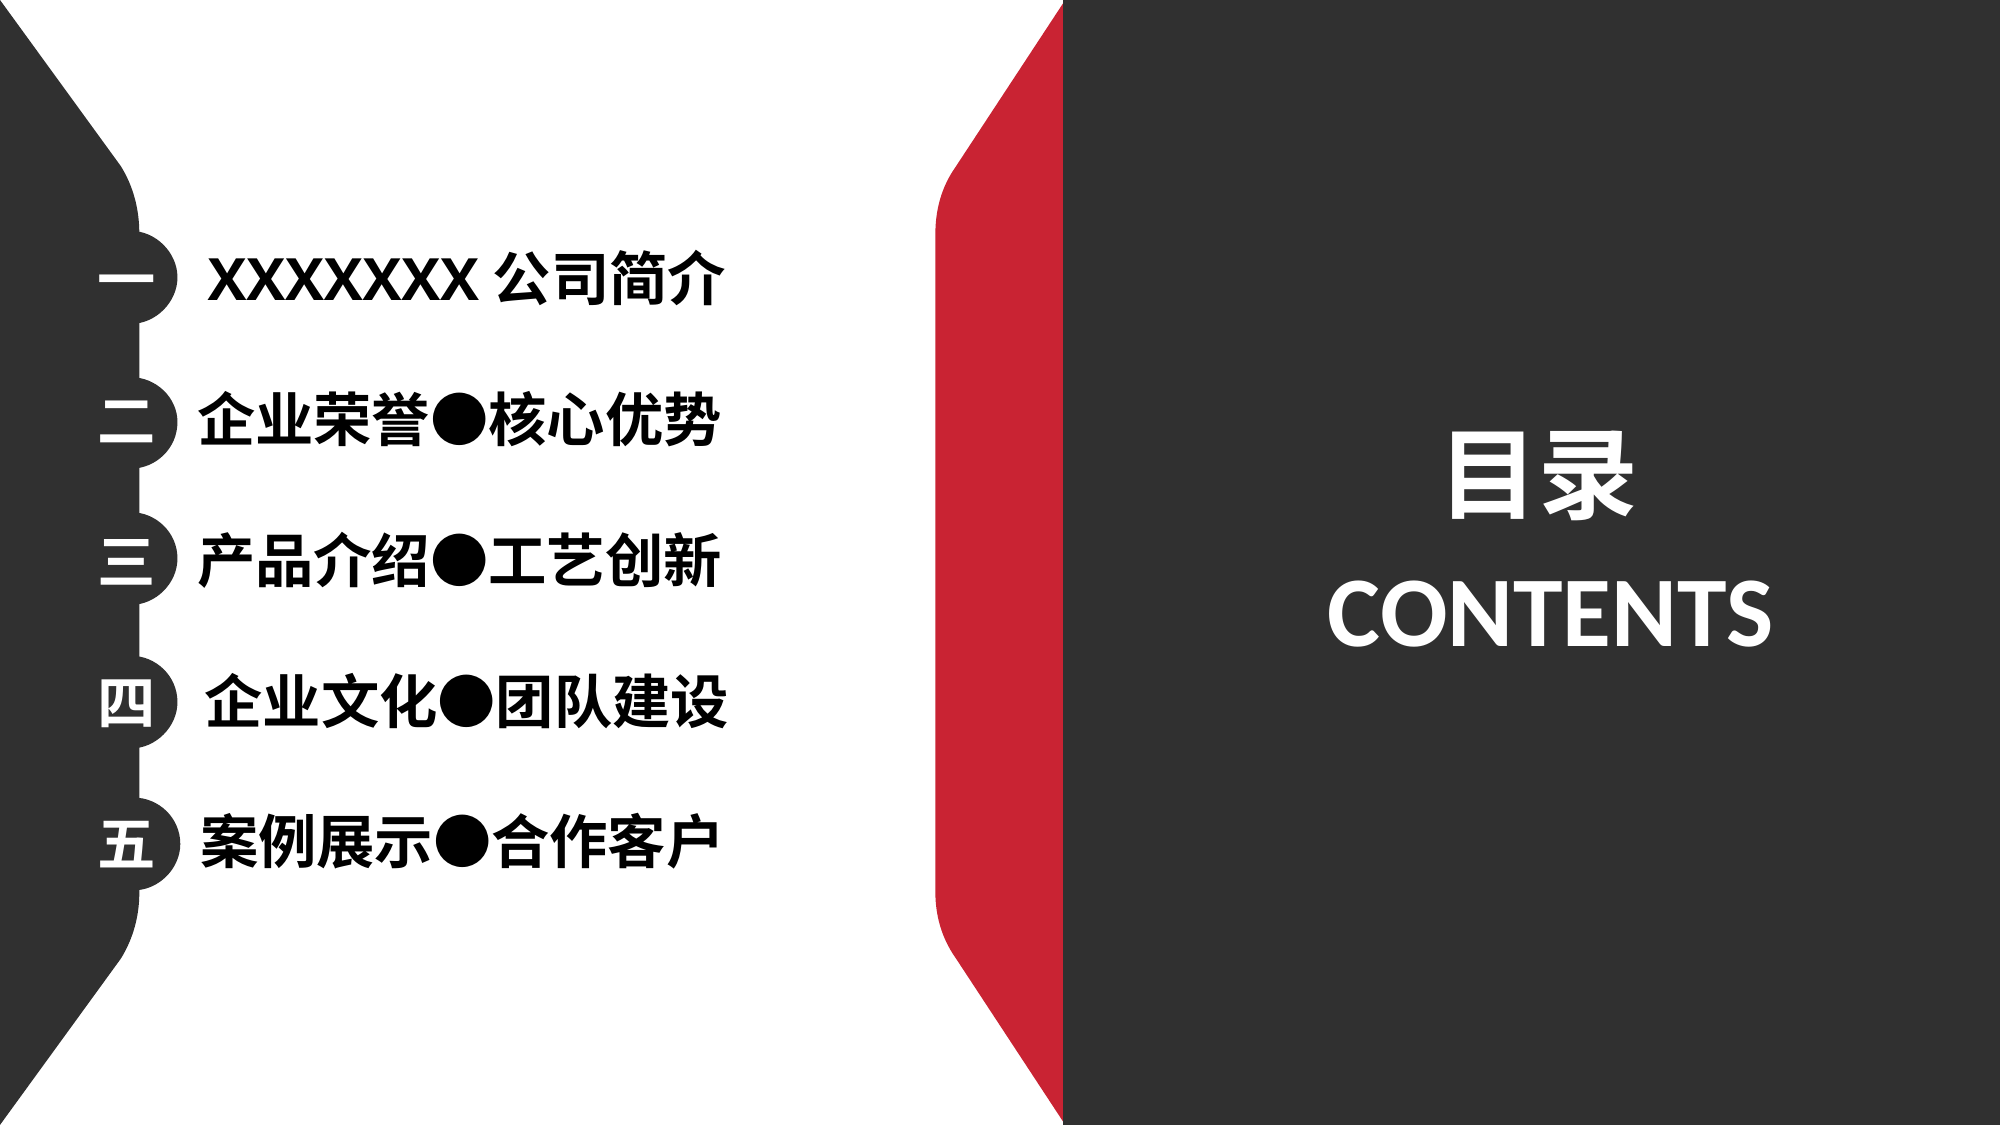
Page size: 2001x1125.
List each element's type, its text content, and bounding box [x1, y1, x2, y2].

text_box [935, 3, 1063, 1122]
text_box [81, 230, 745, 891]
text_box [1063, 0, 2000, 1125]
text_box CONTENTS [1313, 539, 1789, 675]
text_box 目录 [1423, 403, 1654, 539]
text_box [0, 0, 140, 1125]
